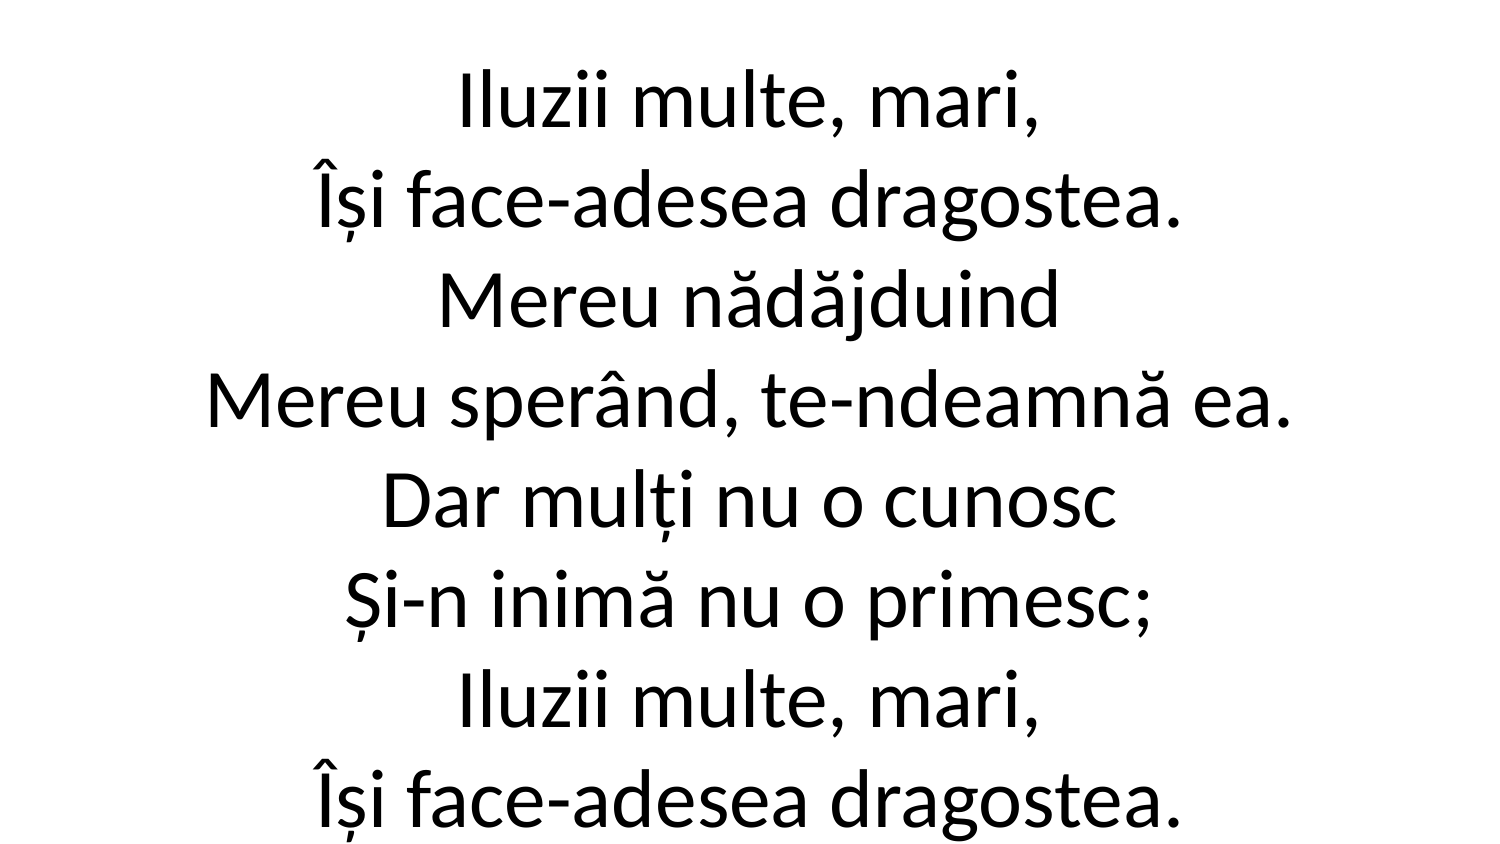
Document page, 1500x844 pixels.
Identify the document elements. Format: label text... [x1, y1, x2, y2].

text_box Iluzii multe, mari, Își face-adesea dragostea. Mereu nădăjduind Mereu sperând, te-ndeamnă ea. Dar mulți nu o cunosc Și-n inimă nu o primesc; Iluzii multe, mari, Își face-adesea dragostea. [189, 0, 1311, 844]
